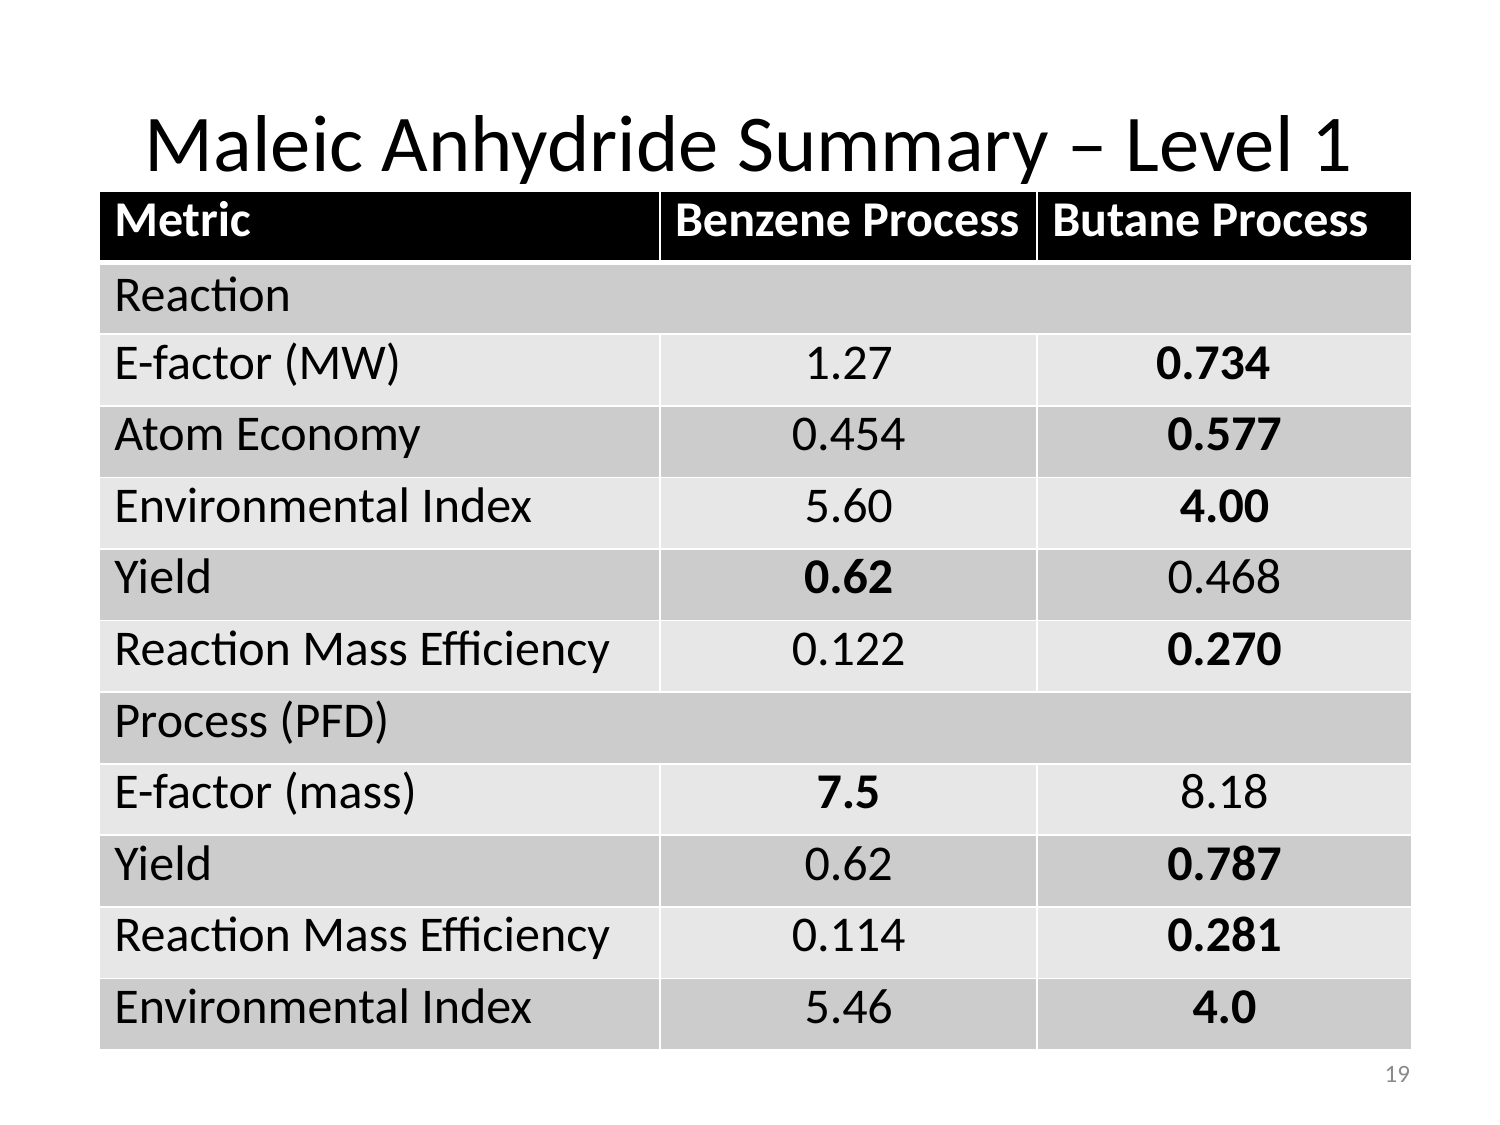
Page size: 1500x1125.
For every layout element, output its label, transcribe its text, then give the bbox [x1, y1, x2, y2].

table_header Butane Process [1038, 192, 1411, 260]
table_cell 5.46 [661, 979, 1036, 1049]
table_cell 0.577 [1038, 407, 1411, 477]
table_header Benzene Process [661, 192, 1036, 260]
table_cell 0.468 [1038, 550, 1411, 620]
table_cell 0.62 [661, 836, 1036, 906]
table_cell 4.00 [1038, 478, 1411, 548]
title Maleic Anhydride Summary – Level 1 [75, 45, 1425, 233]
table_header Metric [100, 192, 659, 260]
table_cell 4.0 [1038, 979, 1411, 1049]
table_cell 0.114 [661, 908, 1036, 978]
table_cell 0.787 [1038, 836, 1411, 906]
table_cell Reaction [100, 265, 1411, 333]
table_cell 5.60 [661, 478, 1036, 548]
table_cell Yield [100, 550, 659, 620]
table_cell Environmental Index [100, 478, 659, 548]
table_cell Yield [100, 836, 659, 906]
table_cell Reaction Mass Efficiency [100, 908, 659, 978]
table_cell 0.454 [661, 407, 1036, 477]
table_cell 0.281 [1038, 908, 1411, 978]
table_cell Reaction Mass Efficiency [100, 621, 659, 691]
table_cell 7.5 [661, 765, 1036, 834]
table_cell Process (PFD) [100, 693, 1411, 763]
table_cell 1.27 [661, 335, 1036, 405]
table_cell E-factor (mass) [100, 765, 659, 834]
slide_number 19 [1074, 1042, 1425, 1103]
table_cell 8.18 [1038, 765, 1411, 834]
table_cell 0.270 [1038, 621, 1411, 691]
table_cell Atom Economy [100, 407, 659, 477]
table_cell Environmental Index [100, 979, 659, 1049]
table_cell 0.734 [1038, 335, 1411, 405]
table_cell 0.122 [661, 621, 1036, 691]
table_cell 0.62 [661, 550, 1036, 620]
table_cell E-factor (MW) [100, 335, 659, 405]
